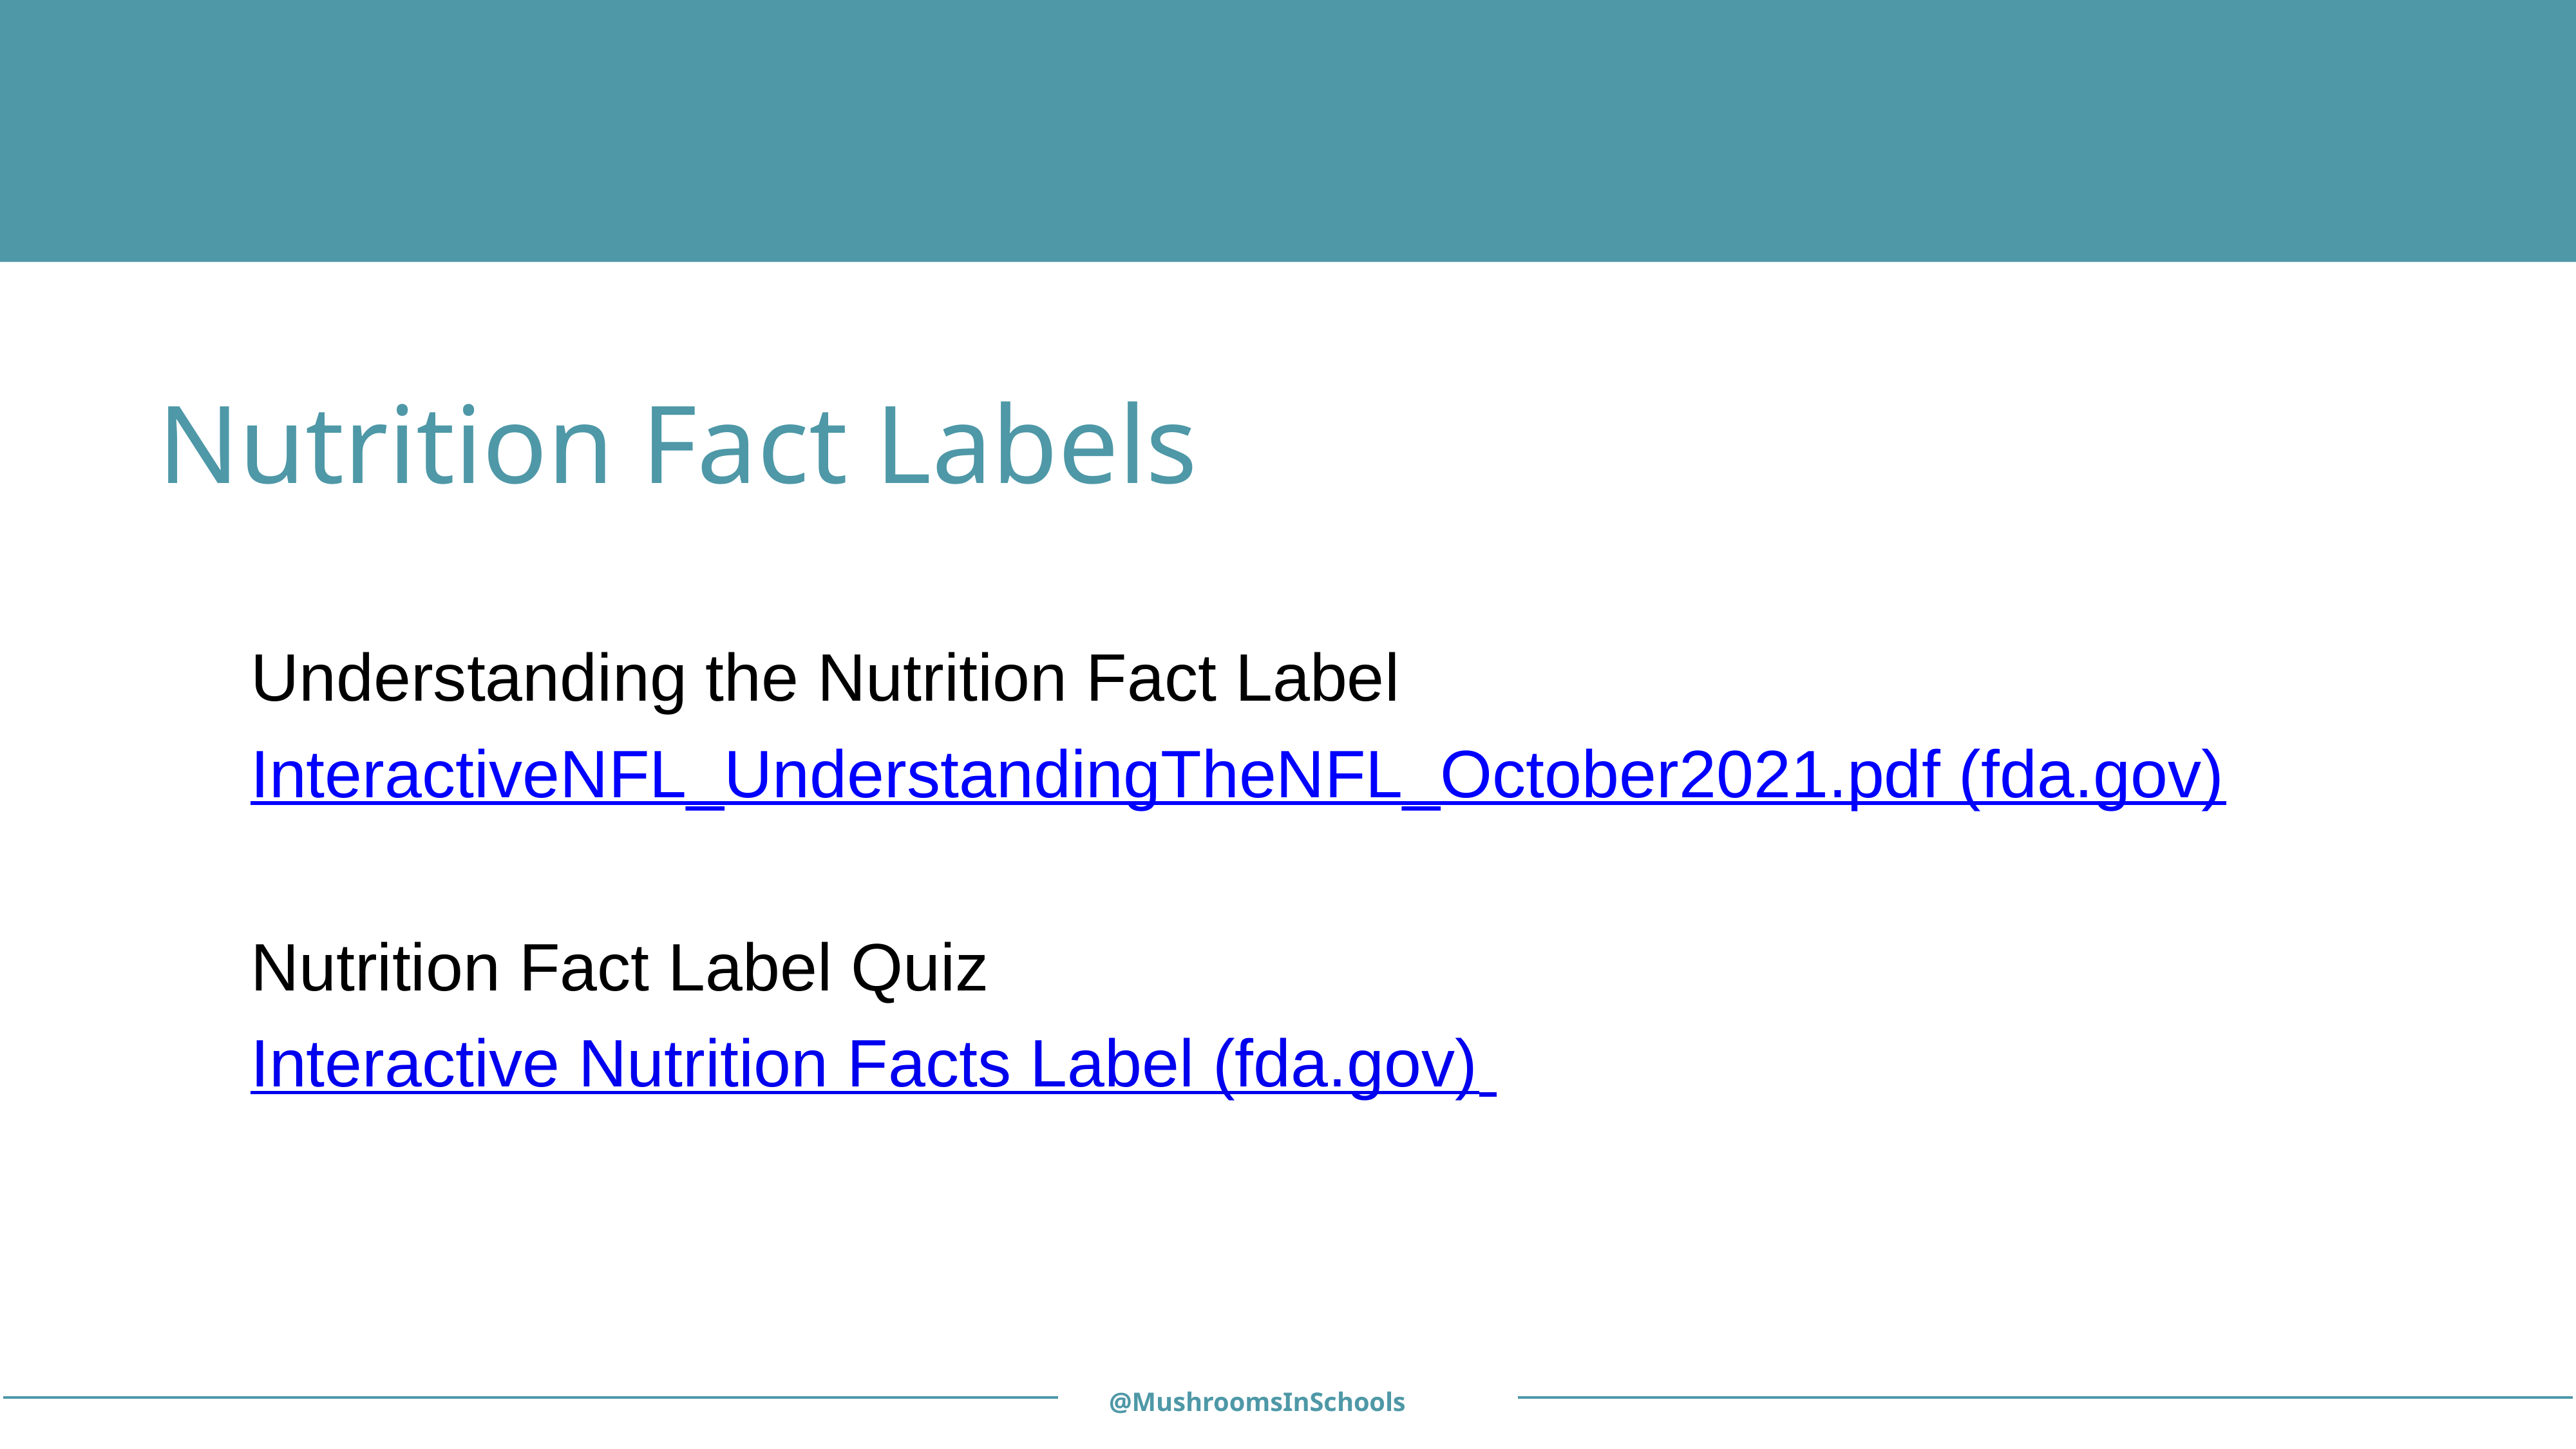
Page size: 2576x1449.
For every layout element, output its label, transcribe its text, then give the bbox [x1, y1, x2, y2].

text_box Understanding the Nutrition Fact Label InteractiveNFL_UnderstandingTheNFL_October2021.pdf (fda.gov) Nutrition Fact Label Quiz Interactive Nutrition Facts Label (fda.gov) [245, 612, 2481, 1106]
text_box [0, 0, 2576, 262]
text_box Nutrition Fact Labels [152, 370, 1209, 510]
text_box @MushroomsInSchools [1103, 1359, 1473, 1423]
